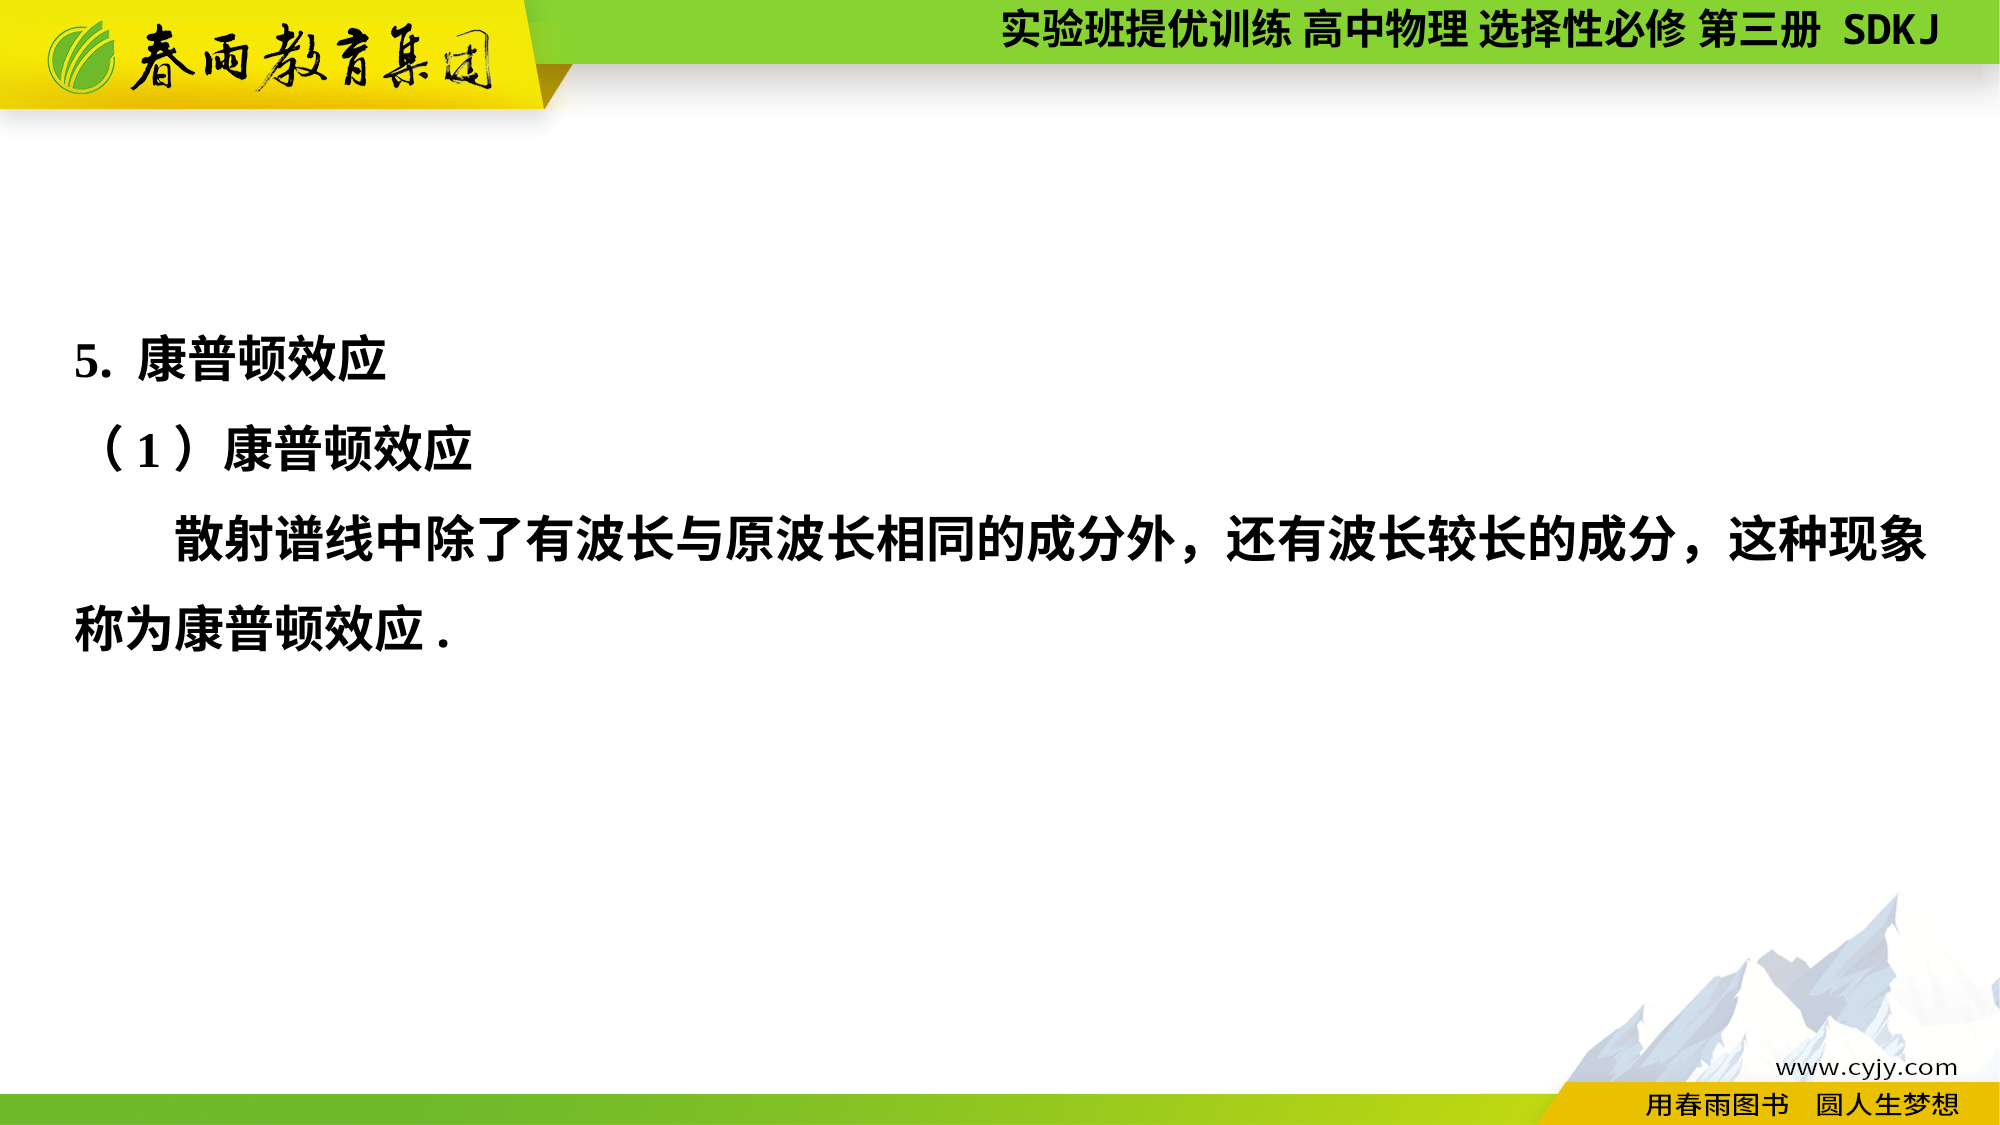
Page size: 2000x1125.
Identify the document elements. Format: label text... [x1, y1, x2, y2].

list 5. 康普顿效应 （1）康普顿效应 散射谱线中除了有波长与原波长相同的成分外，还有波长较长的成分，这种现象称为康普顿效应. [59, 290, 1944, 669]
picture [0, 0, 2000, 1125]
